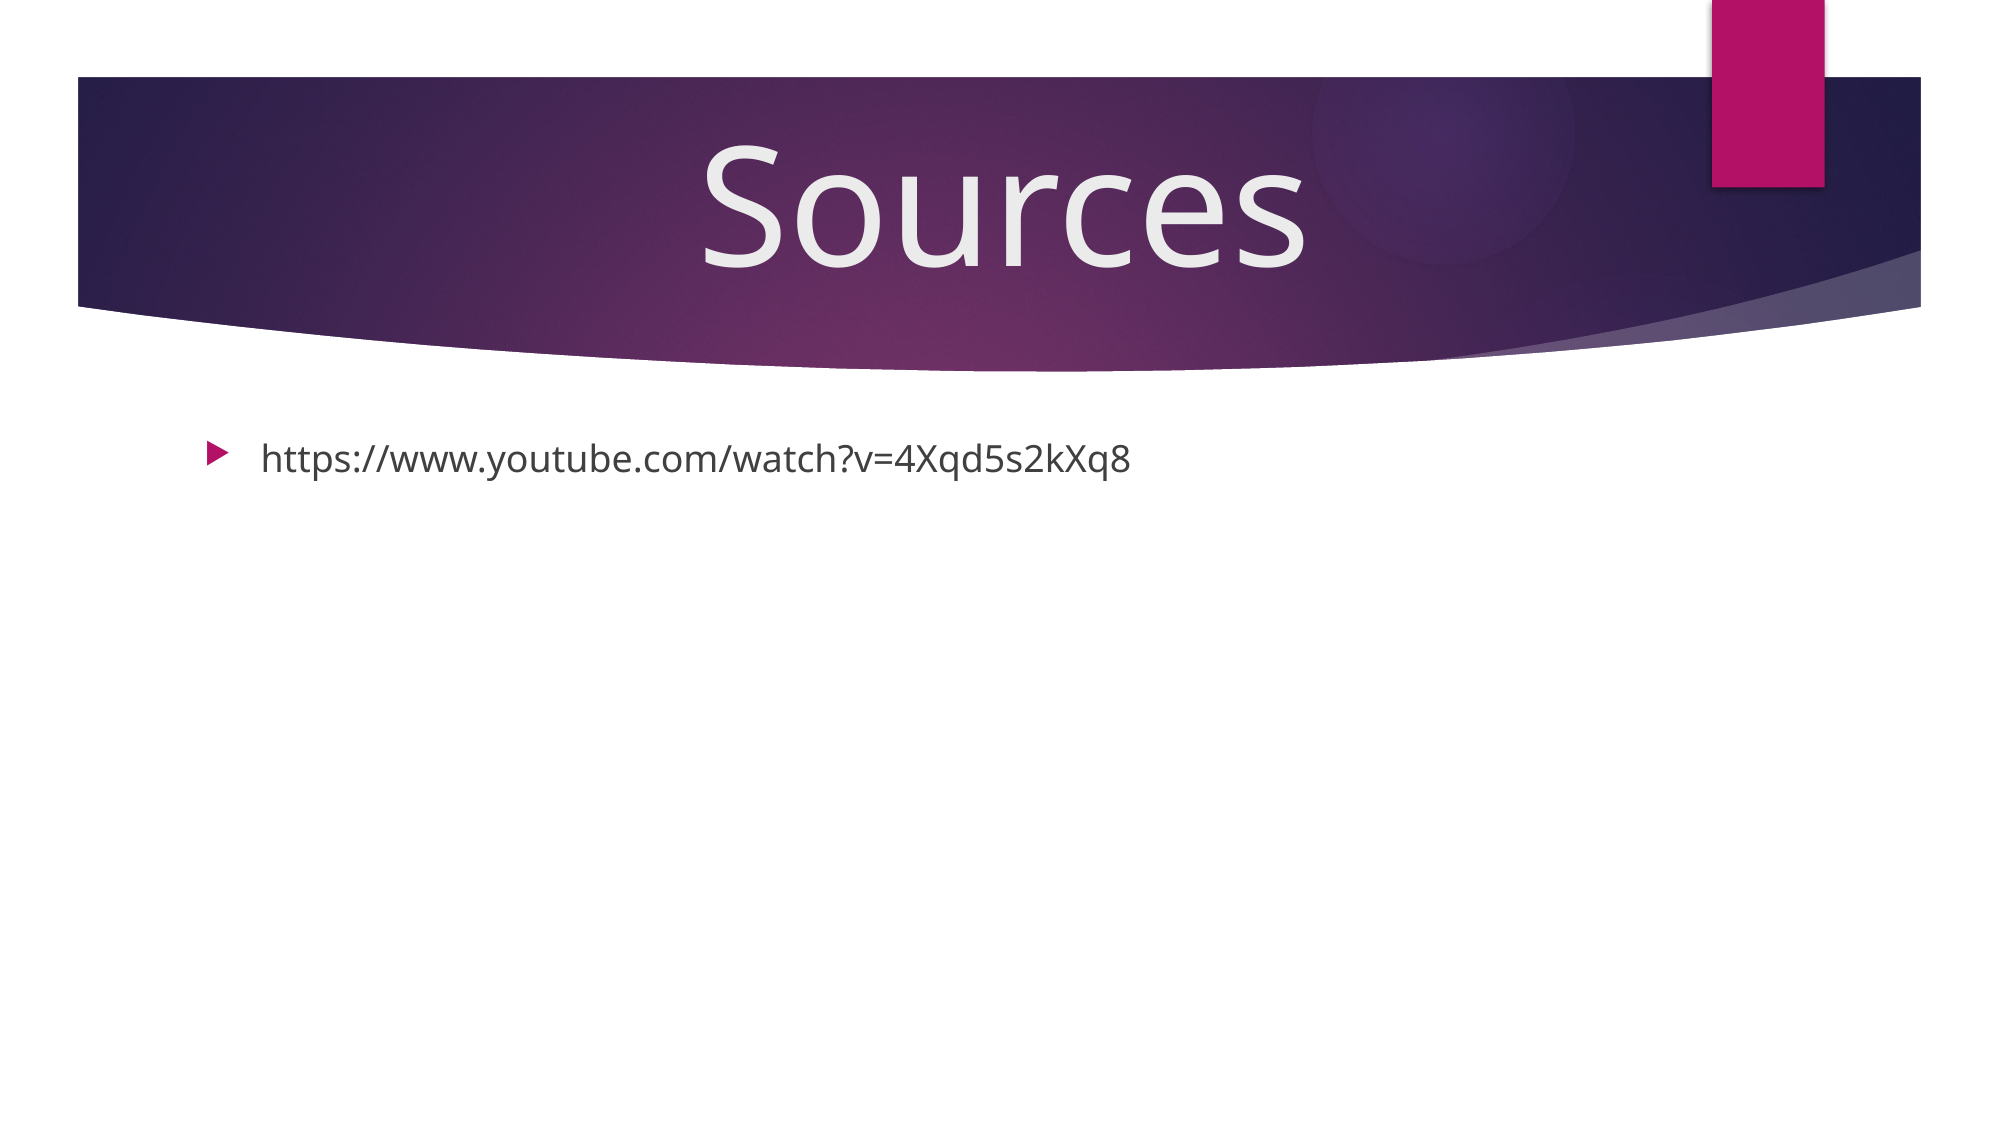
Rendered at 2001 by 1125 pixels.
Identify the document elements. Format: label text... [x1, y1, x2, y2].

title Sources [663, 110, 1346, 289]
list https://www.youtube.com/watch?v=4Xqd5s2kXq8 [189, 427, 1638, 988]
